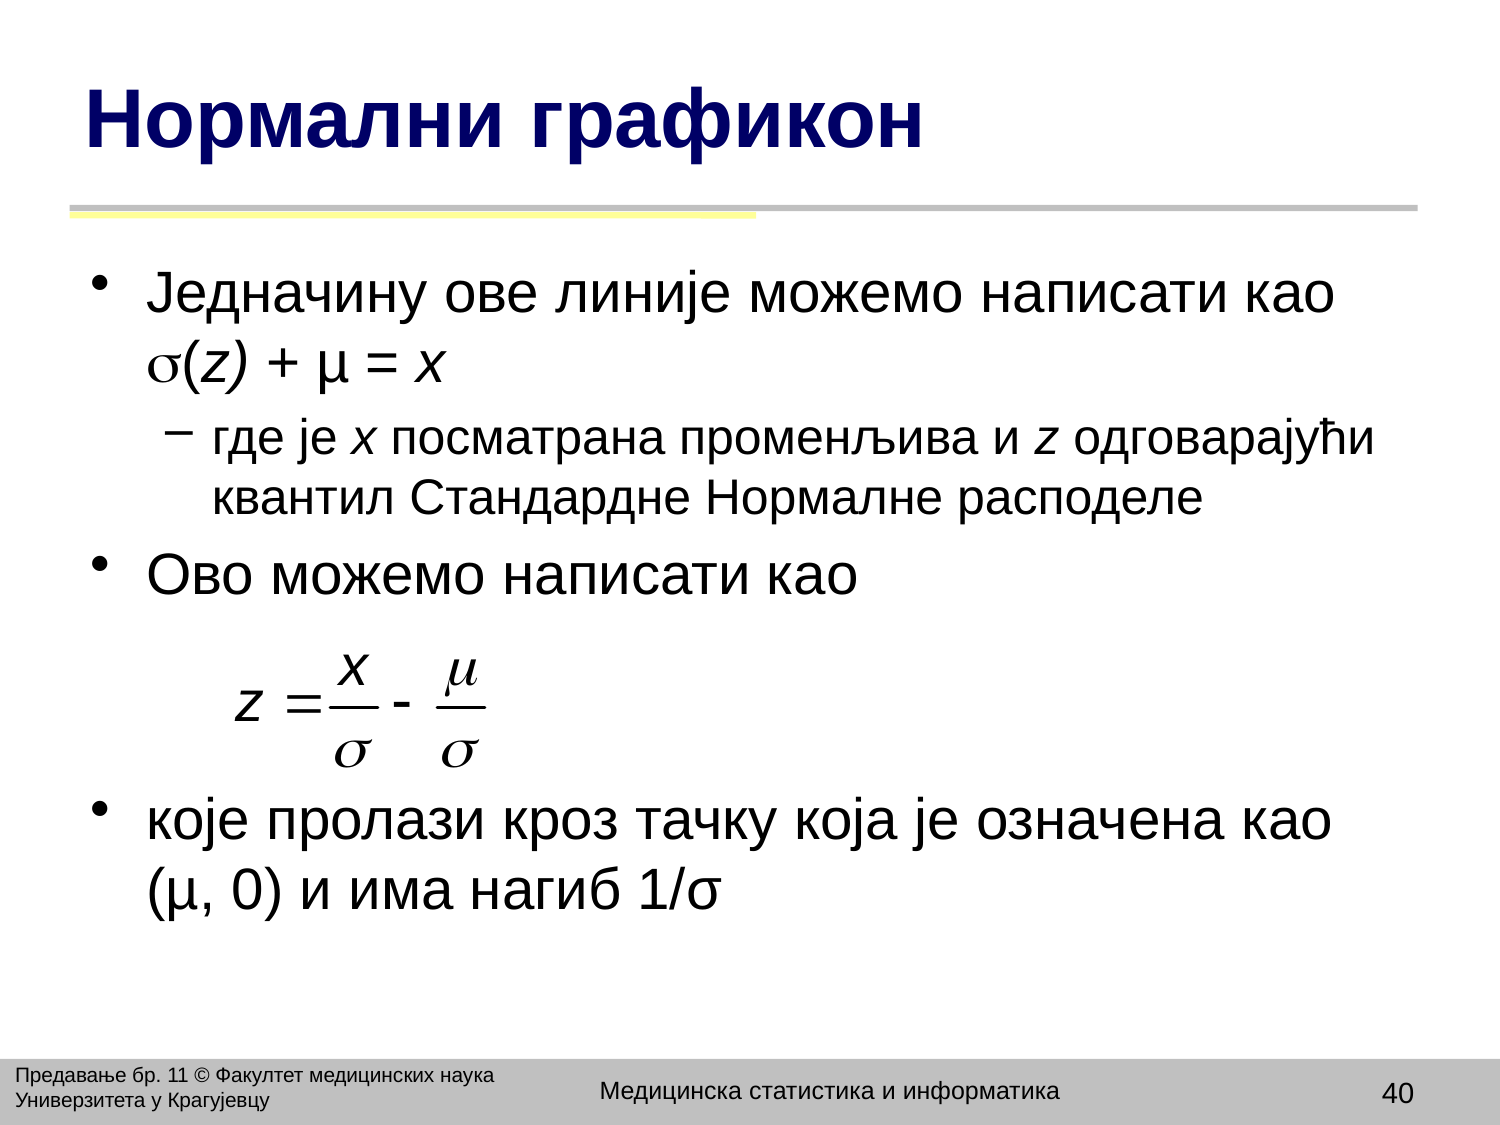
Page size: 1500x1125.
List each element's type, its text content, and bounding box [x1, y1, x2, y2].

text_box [224, 623, 497, 780]
slide_number 40 [1163, 1066, 1430, 1125]
slide_number Предавање бр. 11 © Факултет медицинских наука Универзитета у Крагујевцу [0, 1053, 612, 1108]
title Нормални графикон [69, 19, 1426, 208]
list Jедначину ове линије можемо написати као (z) + µ = x где је x посматрана променљива и z одговарајући квантил Стандардне Нормалне расподеле Ово можемо написати као које пролази кроз тачку која је означена као (µ, 0) и има нагиб 1/σ [74, 246, 1426, 534]
list Jедначину ове линије можемо написати као (z) + µ = x где је x посматрана променљива и z одговарајући квантил Стандардне Нормалне расподеле Ово можемо написати као које пролази кроз тачку која је означена као (µ, 0) и има нагиб 1/σ [74, 535, 1426, 1023]
footer Медицинска статистика и информатика [512, 1066, 1149, 1125]
